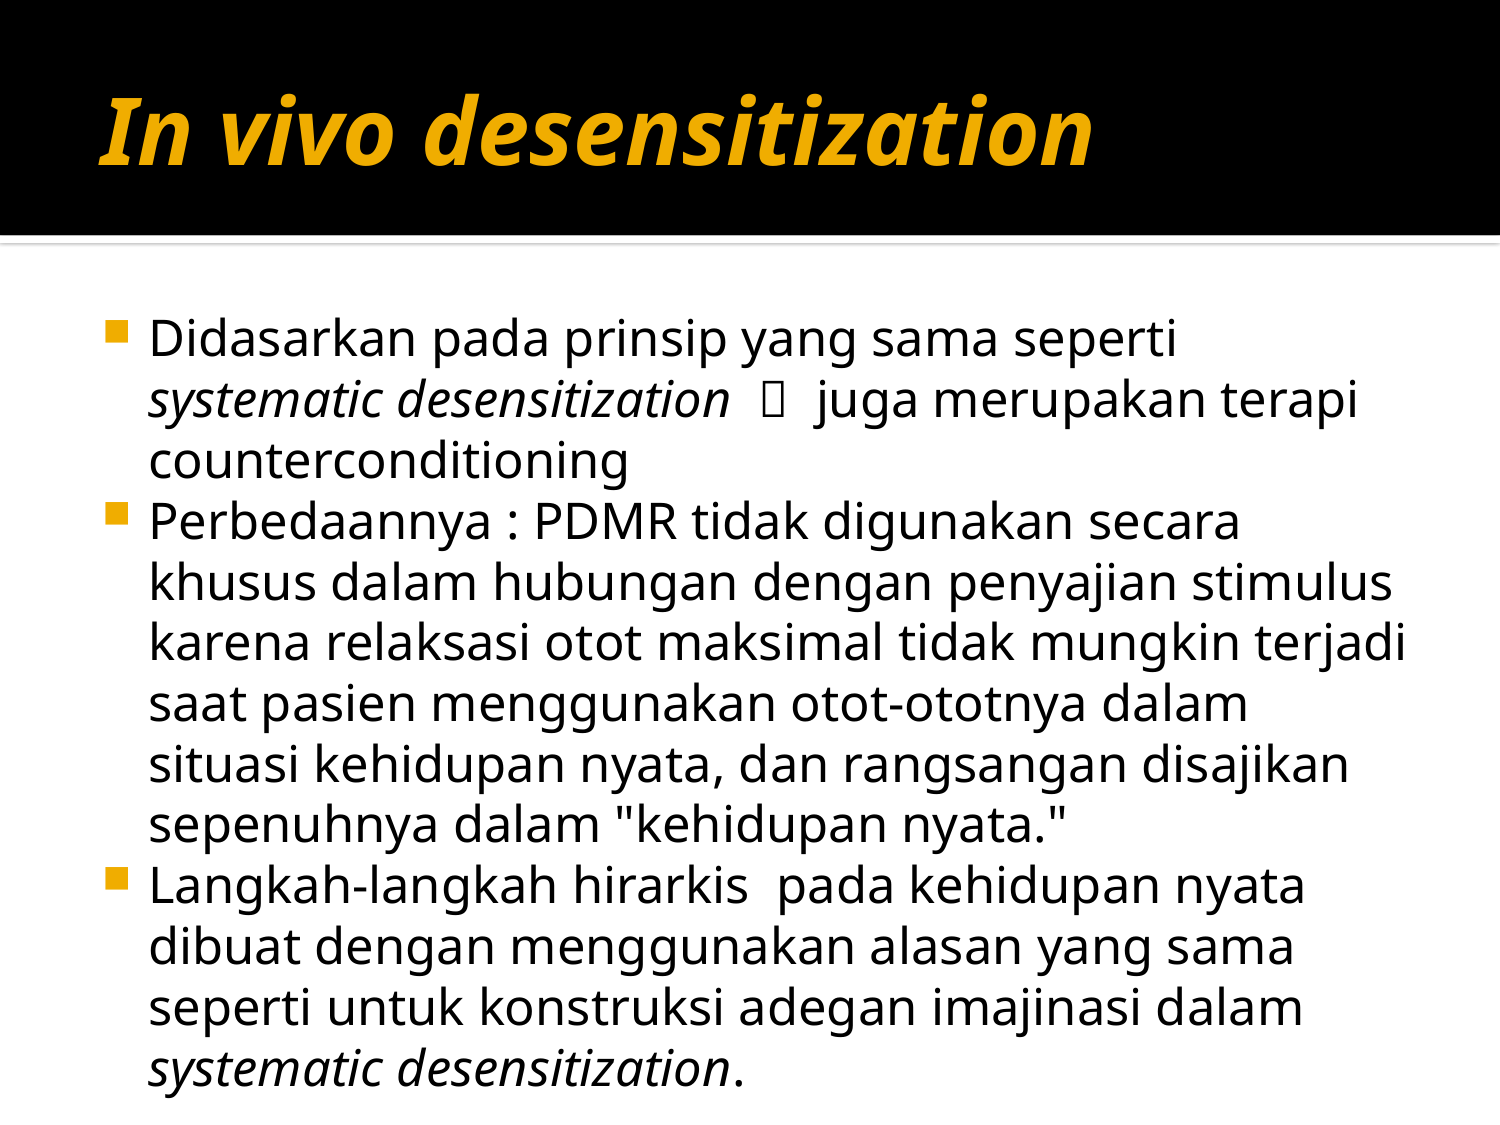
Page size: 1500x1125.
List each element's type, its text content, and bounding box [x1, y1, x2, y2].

title In vivo desensitization [75, 25, 1425, 231]
list Didasarkan pada prinsip yang sama seperti systematic desensitization  juga merupakan terapi counterconditioning Perbedaannya : PDMR tidak digunakan secara khusus dalam hubungan dengan penyajian stimulus karena relaksasi otot maksimal tidak mungkin terjadi saat pasien menggunakan otot-ototnya dalam situasi kehidupan nyata, dan rangsangan disajikan sepenuhnya dalam "kehidupan nyata." Langkah-langkah hirarkis pada kehidupan nyata dibuat dengan menggunakan alasan yang sama seperti untuk konstruksi adegan imajinasi dalam systematic desensitization. [75, 291, 1425, 1125]
